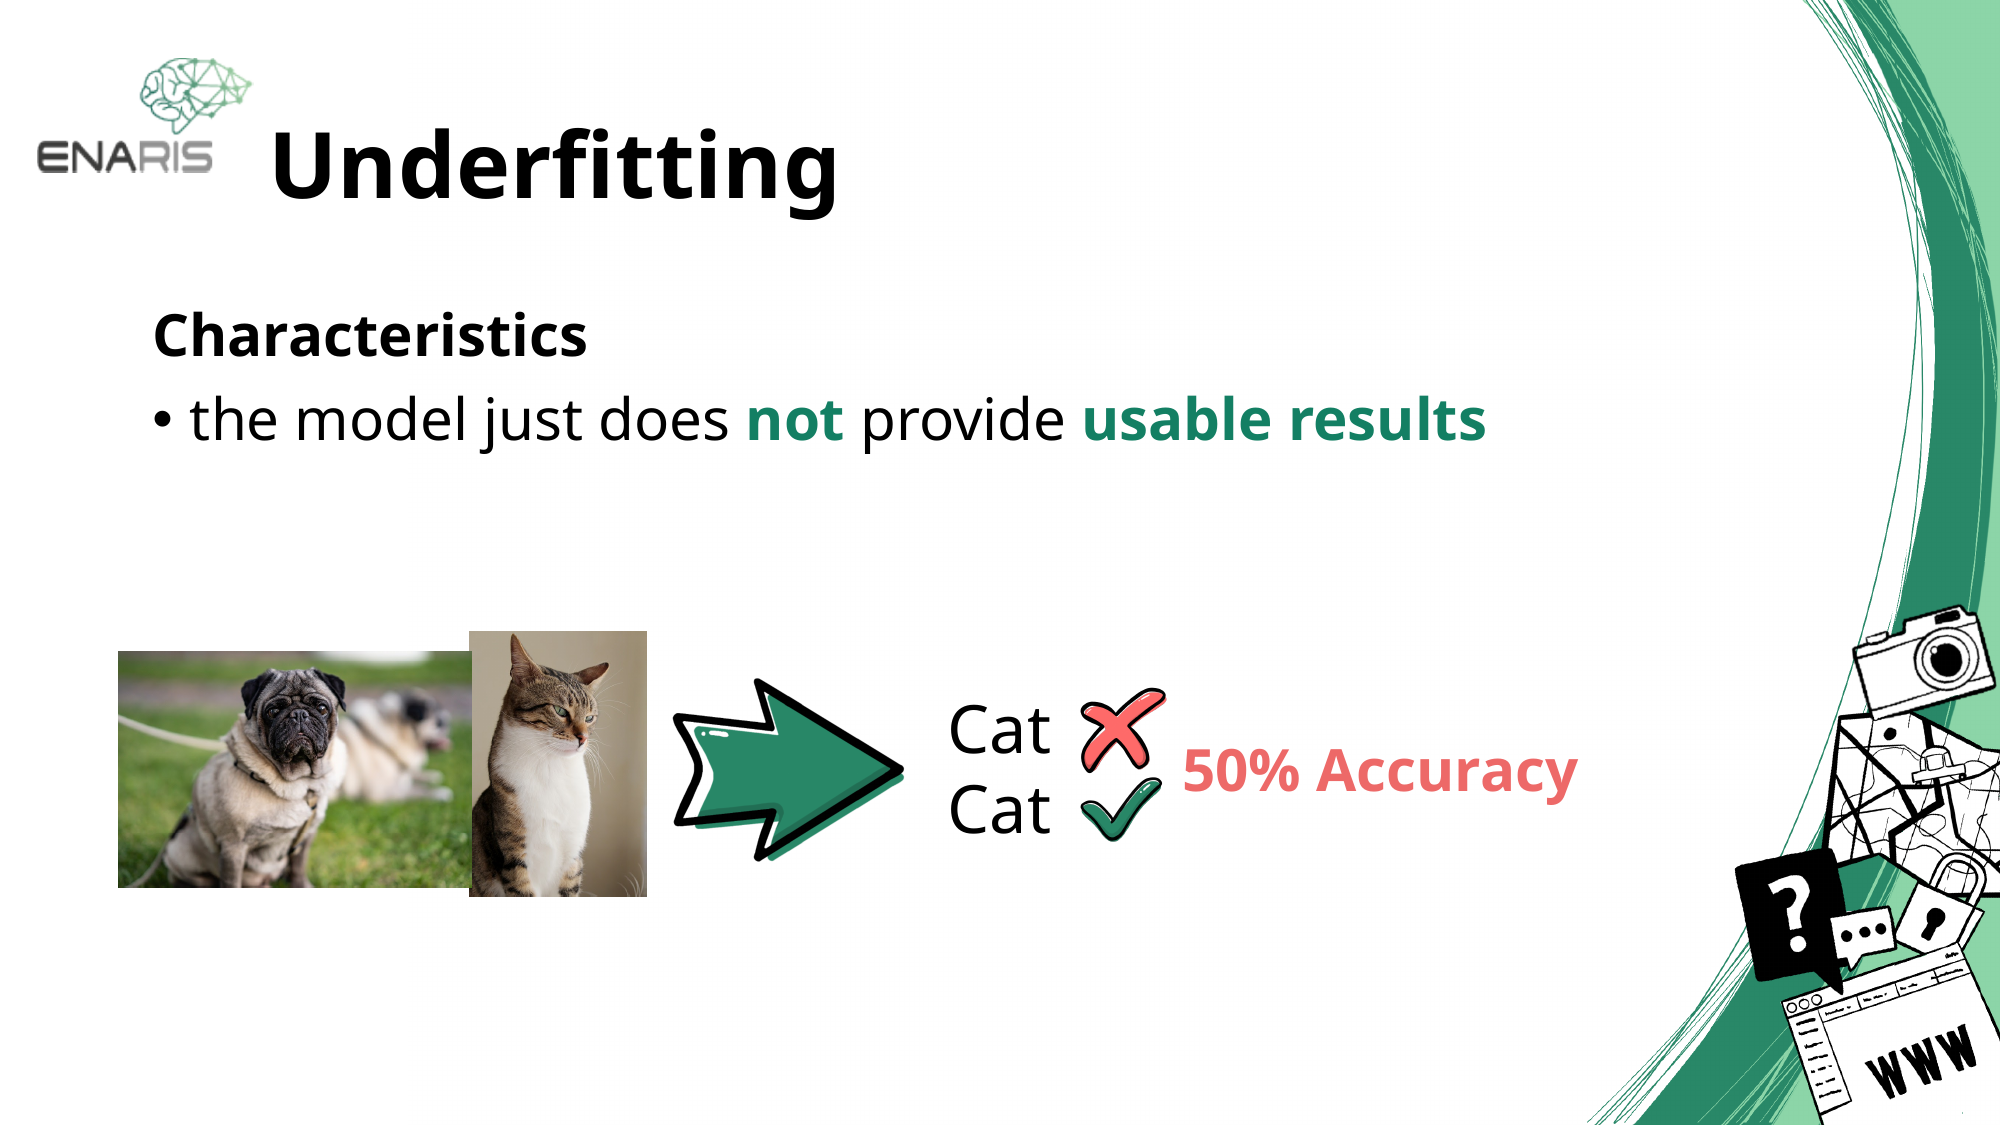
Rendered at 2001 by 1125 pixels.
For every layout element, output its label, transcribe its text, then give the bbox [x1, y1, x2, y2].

title Underfitting [253, 59, 1863, 278]
picture [117, 631, 647, 897]
picture [37, 58, 254, 173]
list Characteristics the model just does not provide usable results [137, 298, 1687, 1013]
text_box 50% Accuracy [1178, 725, 1652, 811]
picture [650, 635, 928, 912]
picture [1048, 675, 1189, 870]
text_box Cat Cat [932, 679, 1061, 855]
picture [408, 0, 2000, 1125]
